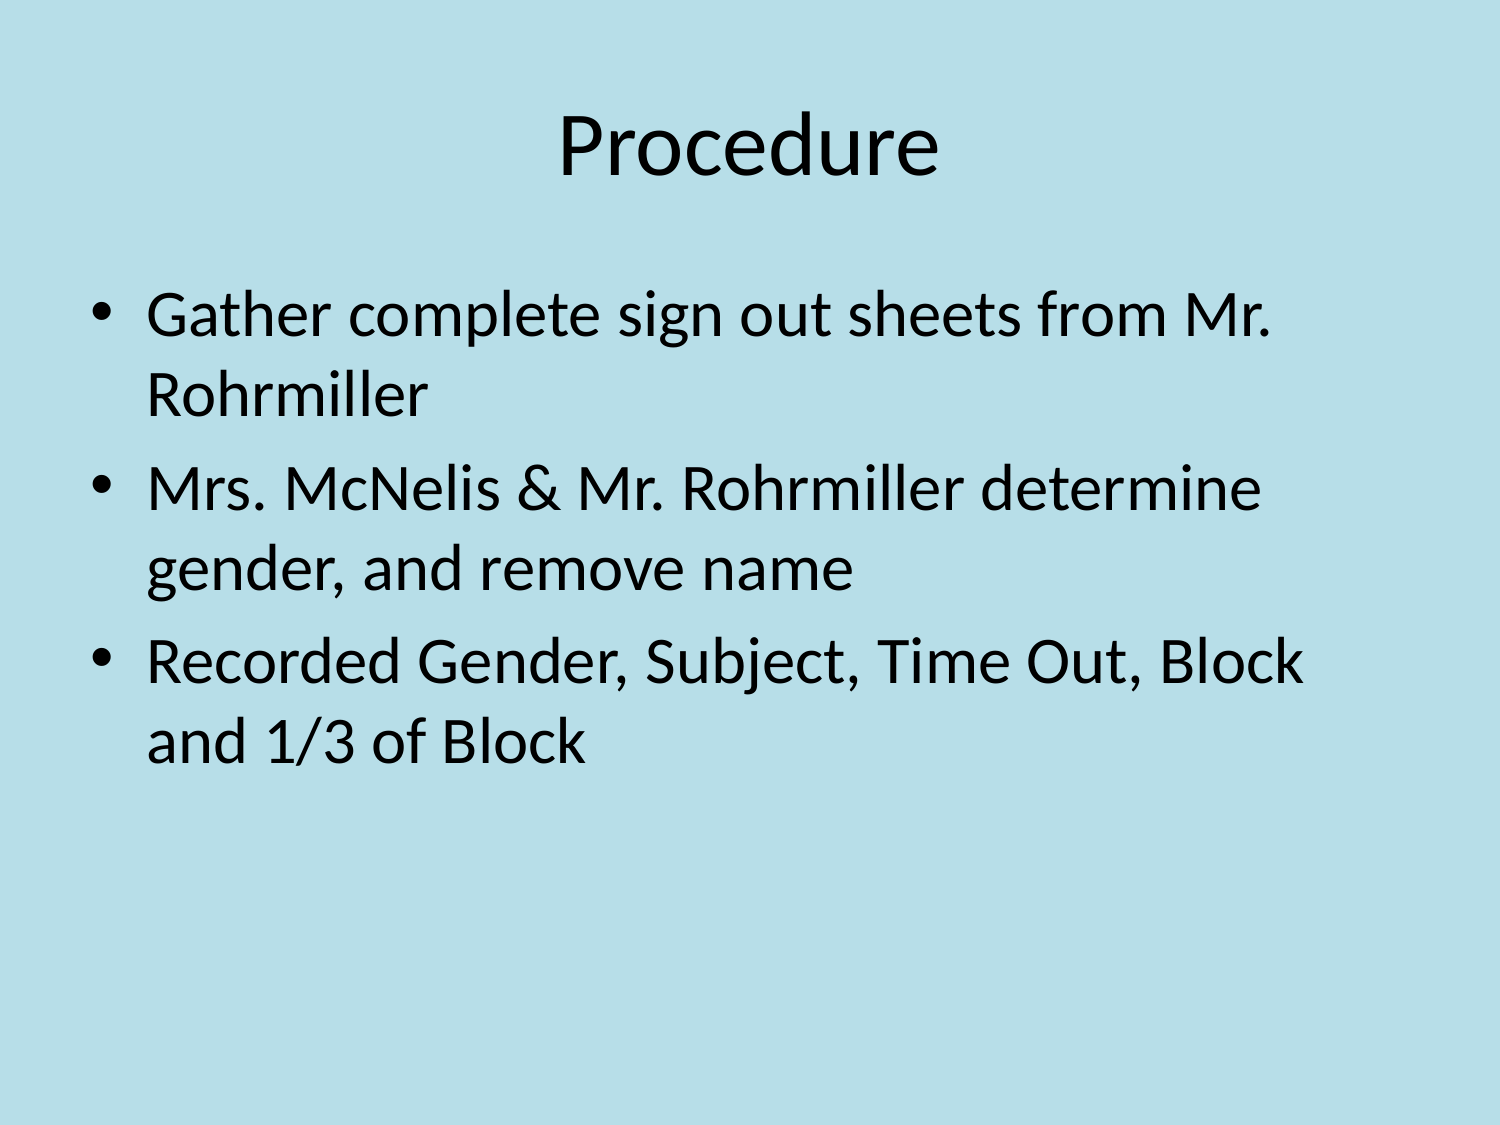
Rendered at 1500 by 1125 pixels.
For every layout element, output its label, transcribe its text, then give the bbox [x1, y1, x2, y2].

title Procedure [75, 45, 1425, 233]
list Gather complete sign out sheets from Mr. Rohrmiller Mrs. McNelis & Mr. Rohrmiller determine gender, and remove name Recorded Gender, Subject, Time Out, Block and 1/3 of Block [75, 262, 1425, 1005]
